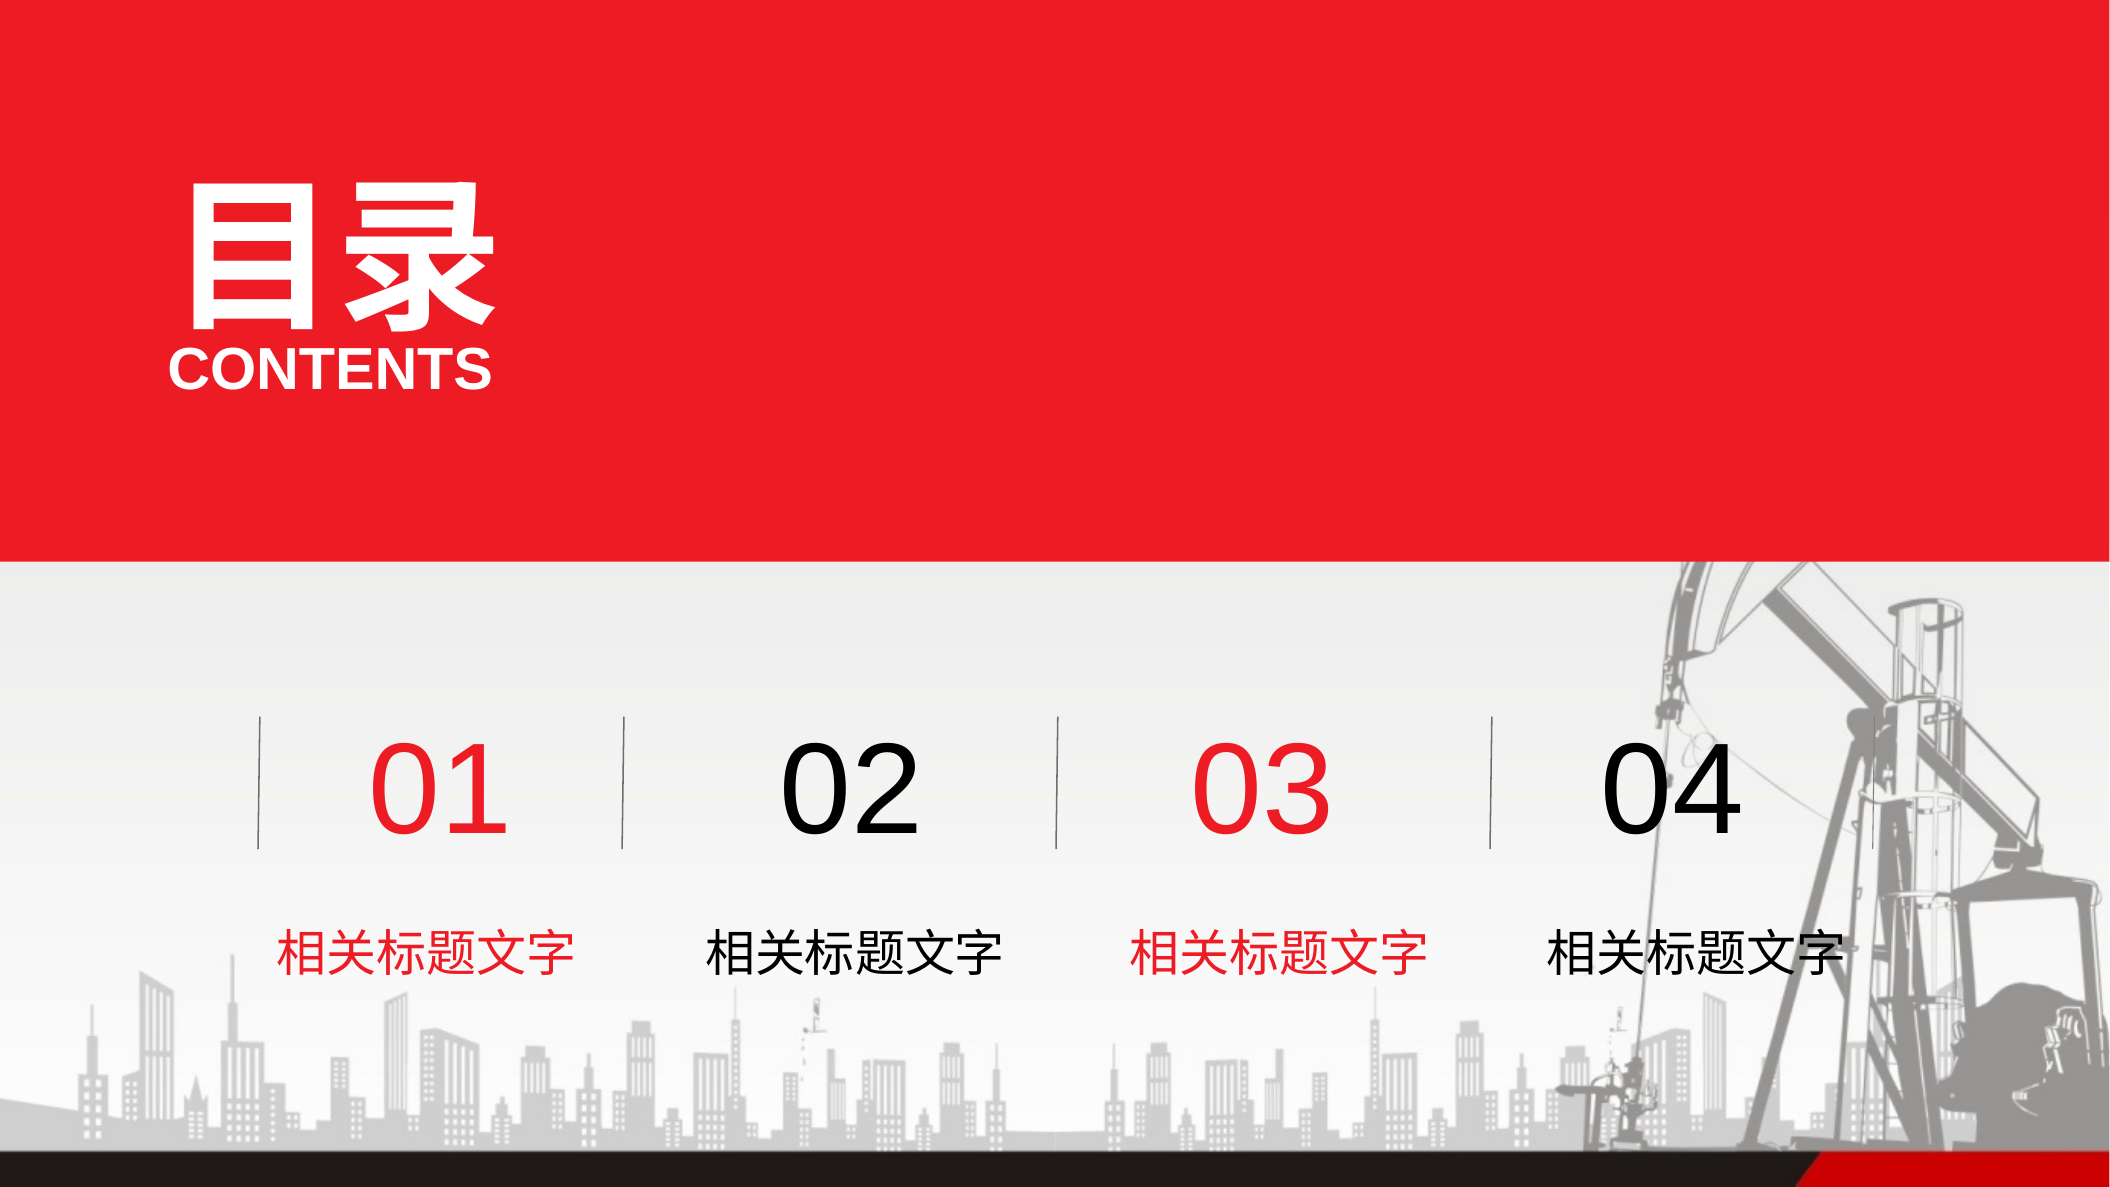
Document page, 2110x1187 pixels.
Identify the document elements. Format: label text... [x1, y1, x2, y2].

text_box 04 [1568, 704, 1777, 860]
text_box 01 [336, 704, 545, 860]
text_box 相关标题文字 [254, 921, 600, 982]
picture [0, 563, 2110, 1187]
text_box CONTENTS [152, 323, 521, 410]
text_box 相关标题文字 [1106, 921, 1452, 982]
text_box 相关标题文字 [1523, 921, 1869, 982]
text_box 02 [747, 704, 956, 860]
text_box 目录 [155, 142, 519, 323]
text_box [0, 0, 2110, 563]
text_box 03 [1158, 704, 1367, 860]
text_box 相关标题文字 [682, 921, 1028, 982]
